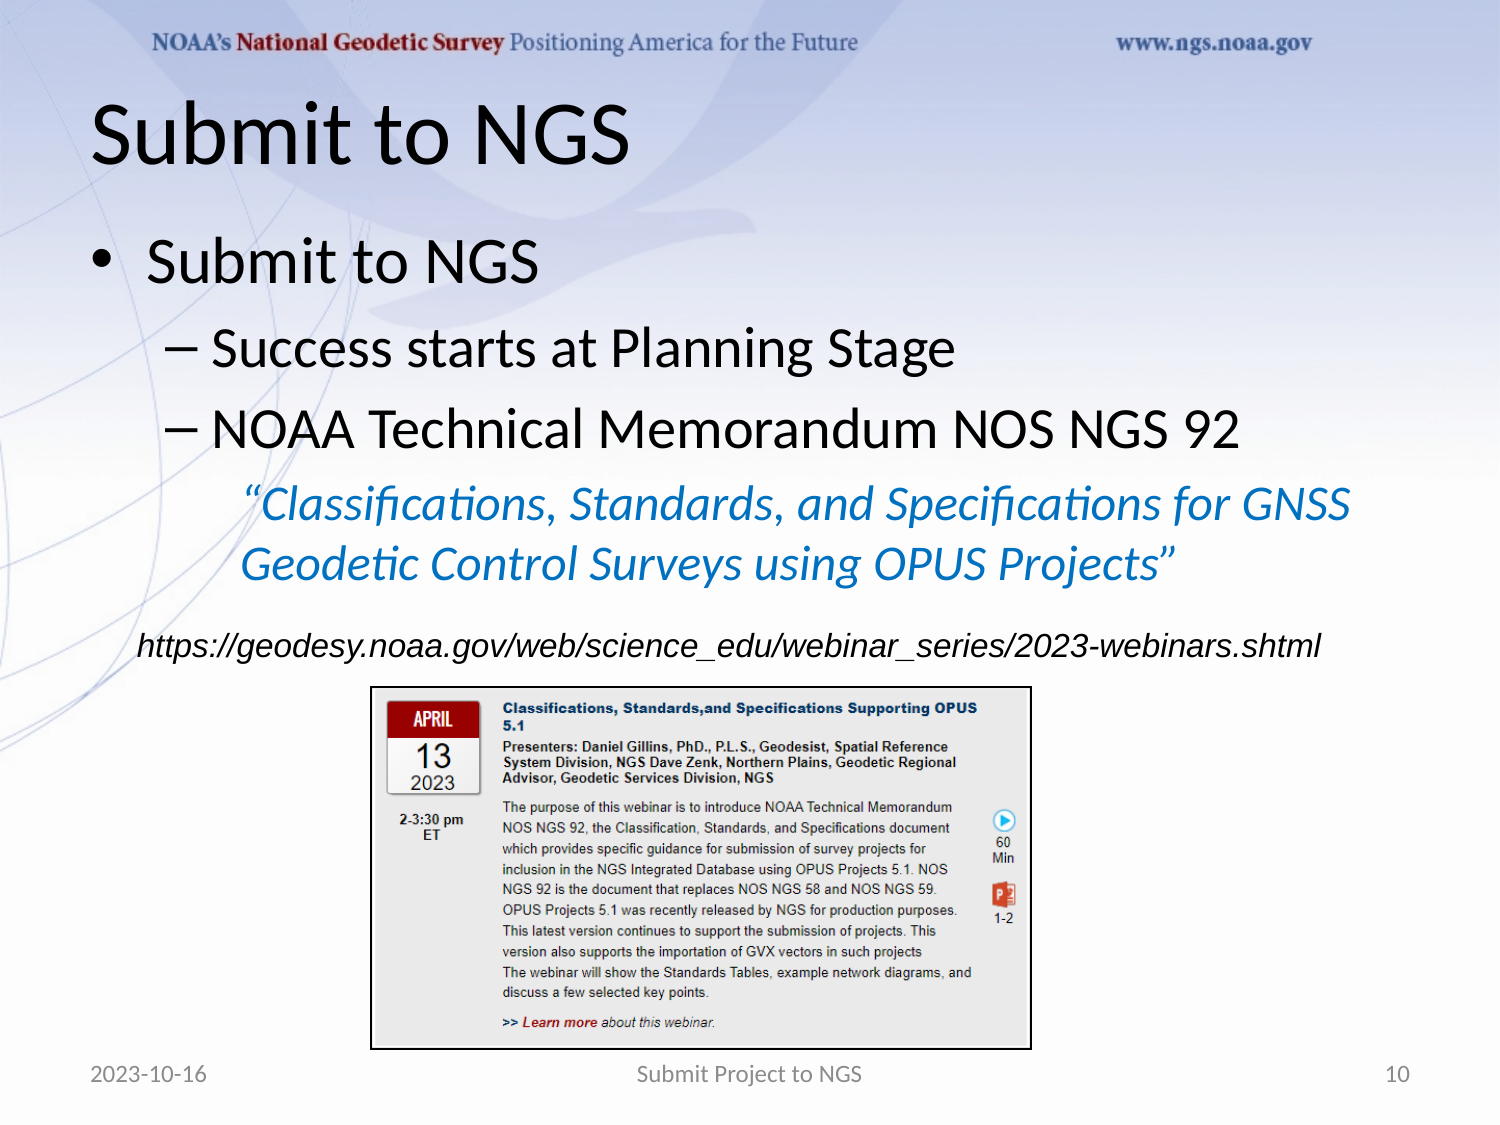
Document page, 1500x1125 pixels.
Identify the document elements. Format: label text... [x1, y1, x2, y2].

slide_number 10 [1074, 1042, 1425, 1103]
list Submit to NGS Success starts at Planning Stage NOAA Technical Memorandum NOS NGS 92 “Classifications, Standards, and Specifications for GNSS Geodetic Control Surveys using OPUS Projects” [74, 209, 1426, 1021]
title Submit to NGS [74, 74, 1426, 181]
text_box https://geodesy.noaa.gov/web/science_edu/webinar_series/2023-webinars.shtml [122, 616, 1407, 672]
picture [0, 0, 1500, 1125]
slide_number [75, 1042, 425, 1103]
footer Submit Project to NGS [512, 1058, 988, 1103]
